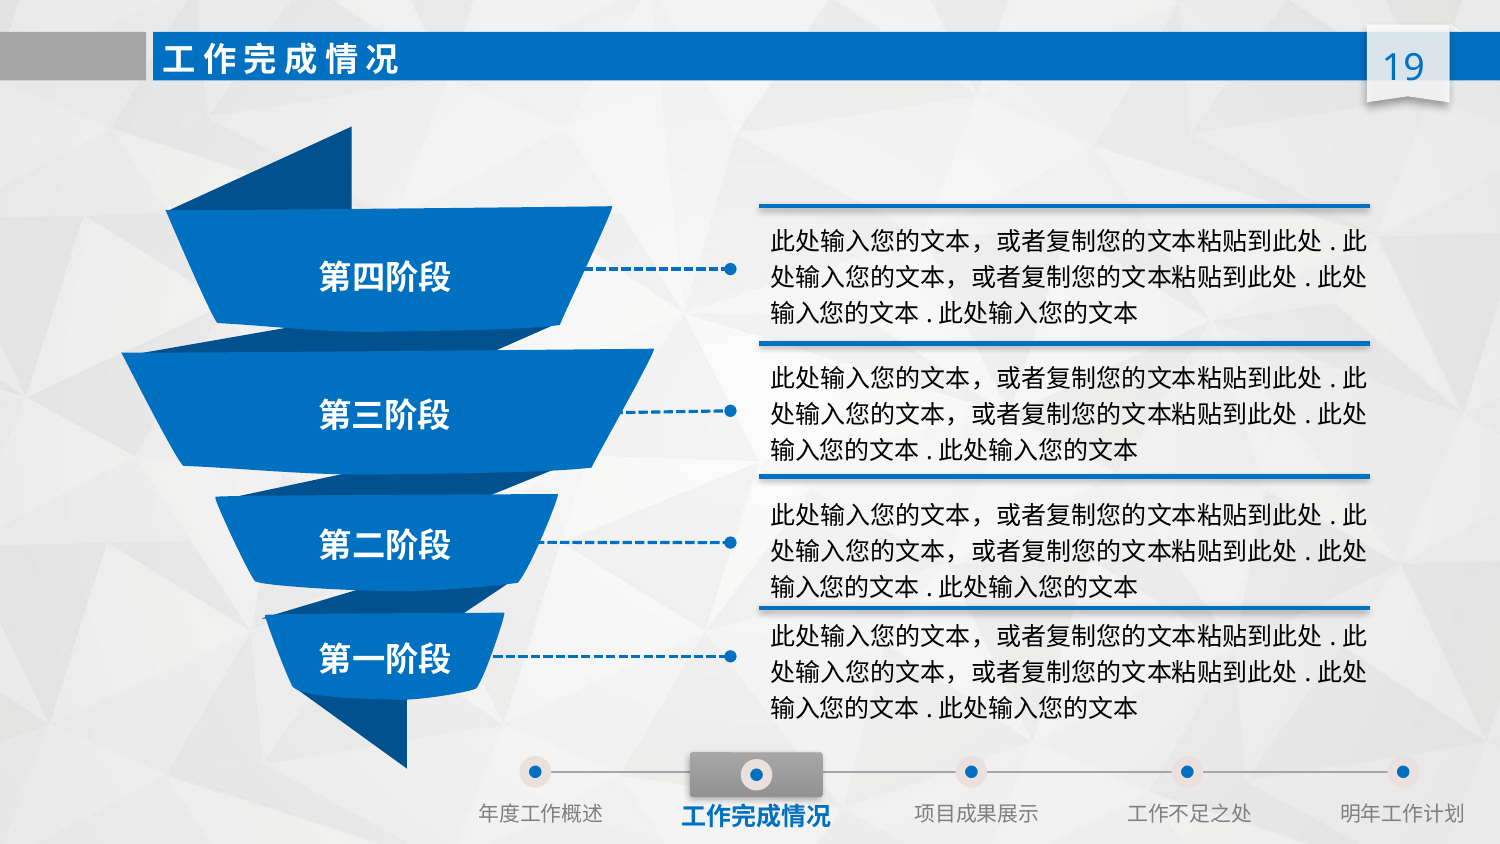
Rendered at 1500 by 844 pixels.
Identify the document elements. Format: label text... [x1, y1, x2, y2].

text_box 此处输入您的文本，或者复制您的文本粘贴到此处.此处输入您的文本，或者复制您的文本粘贴到此处.此处输入您的文本.此处输入您的文本 [758, 213, 1379, 333]
text_box 此处输入您的文本，或者复制您的文本粘贴到此处.此处输入您的文本，或者复制您的文本粘贴到此处.此处输入您的文本.此处输入您的文本 [758, 609, 1379, 729]
text_box [215, 493, 558, 592]
text_box 此处输入您的文本，或者复制您的文本粘贴到此处.此处输入您的文本，或者复制您的文本粘贴到此处.此处输入您的文本.此处输入您的文本 [758, 351, 1379, 470]
text_box 第四阶段 [307, 250, 464, 302]
text_box [147, 327, 550, 352]
text_box [169, 126, 352, 210]
text_box [243, 471, 551, 495]
text_box 第三阶段 [306, 388, 463, 440]
text_box [165, 206, 613, 332]
text_box [265, 612, 505, 700]
text_box 此处输入您的文本，或者复制您的文本粘贴到此处.此处输入您的文本，或者复制您的文本粘贴到此处.此处输入您的文本.此处输入您的文本 [758, 488, 1379, 608]
text_box [299, 691, 407, 769]
text_box 第二阶段 [307, 518, 464, 571]
picture [0, 0, 1500, 31]
text_box [276, 585, 506, 614]
picture [0, 81, 1500, 844]
text_box 工 作 完 成 情 况 [147, 31, 491, 86]
text_box 第一阶段 [307, 633, 464, 685]
text_box [121, 348, 654, 475]
